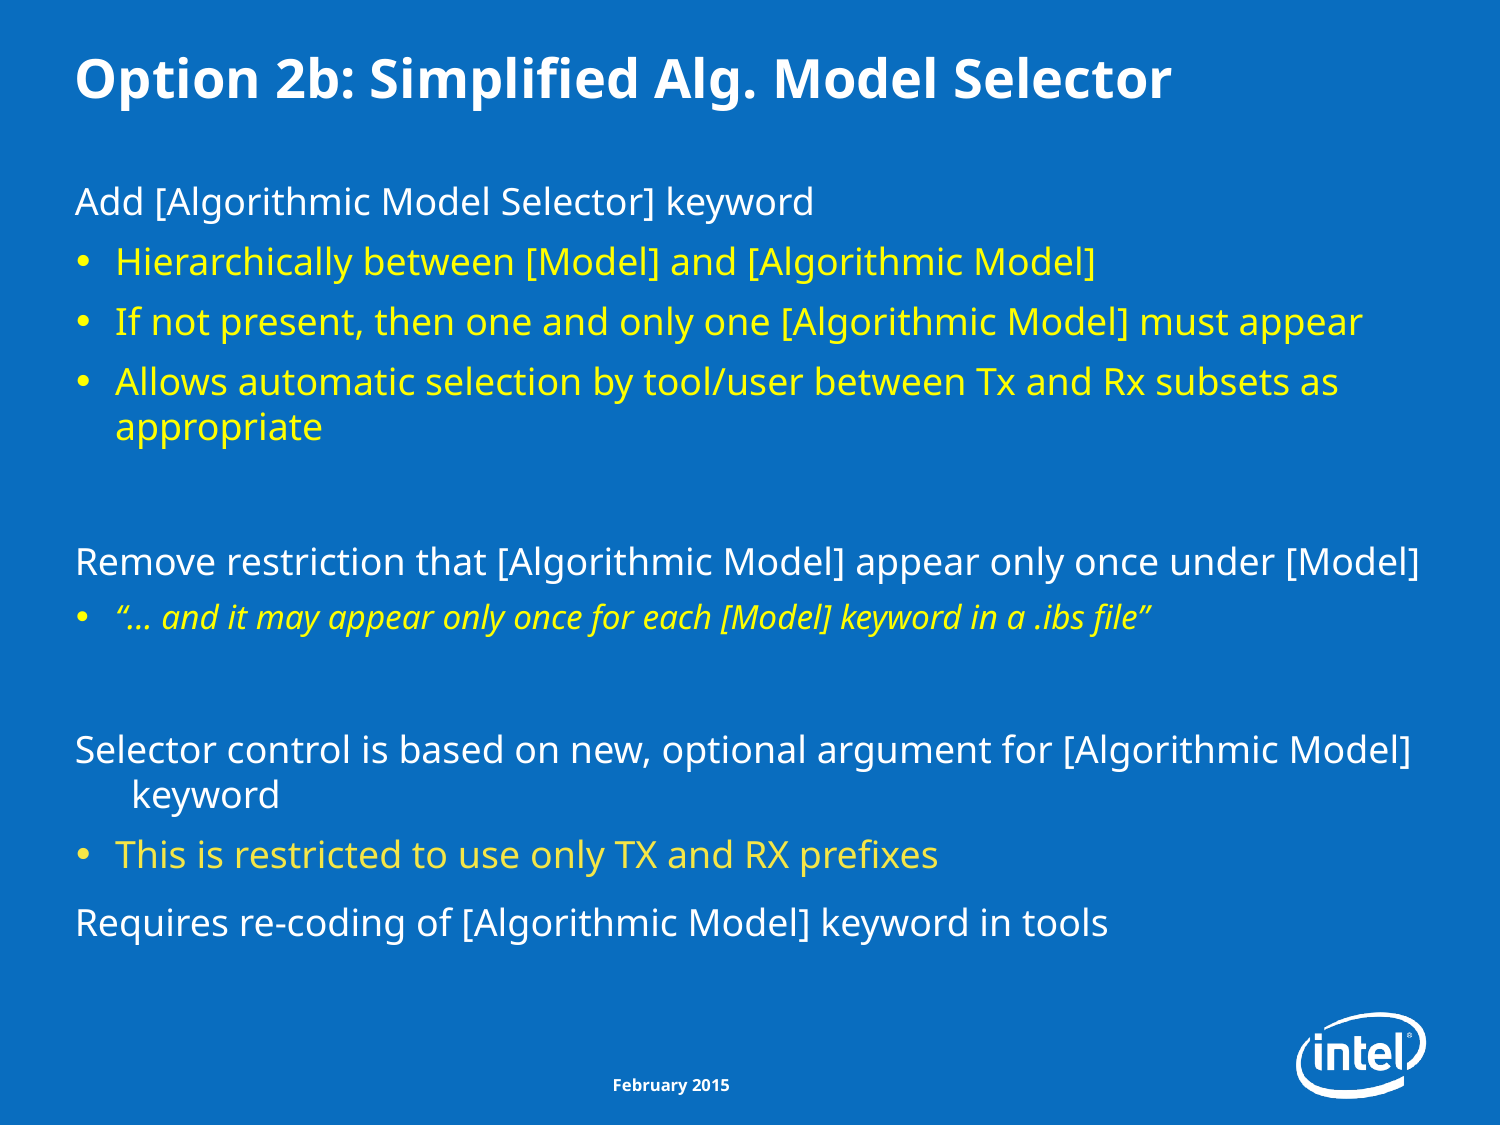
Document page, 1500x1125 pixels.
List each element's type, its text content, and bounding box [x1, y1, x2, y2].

footer February 2015 [283, 1074, 1060, 1125]
list Add [Algorithmic Model Selector] keyword Hierarchically between [Model] and [Algorithmic Model] If not present, then one and only one [Algorithmic Model] must appear Allows automatic selection by tool/user between Tx and Rx subsets as appropriate Remove restriction that [Algorithmic Model] appear only once under [Model] “… and it may appear only once for each [Model] keyword in a .ibs file” Selector control is based on new, optional argument for [Algorithmic Model] keyword This is restricted to use only TX and RX prefixes Requires re-coding of [Algorithmic Model] keyword in tools [74, 177, 1470, 938]
picture [1294, 1011, 1428, 1101]
title Option 2b: Simplified Alg. Model Selector [74, 44, 1427, 177]
